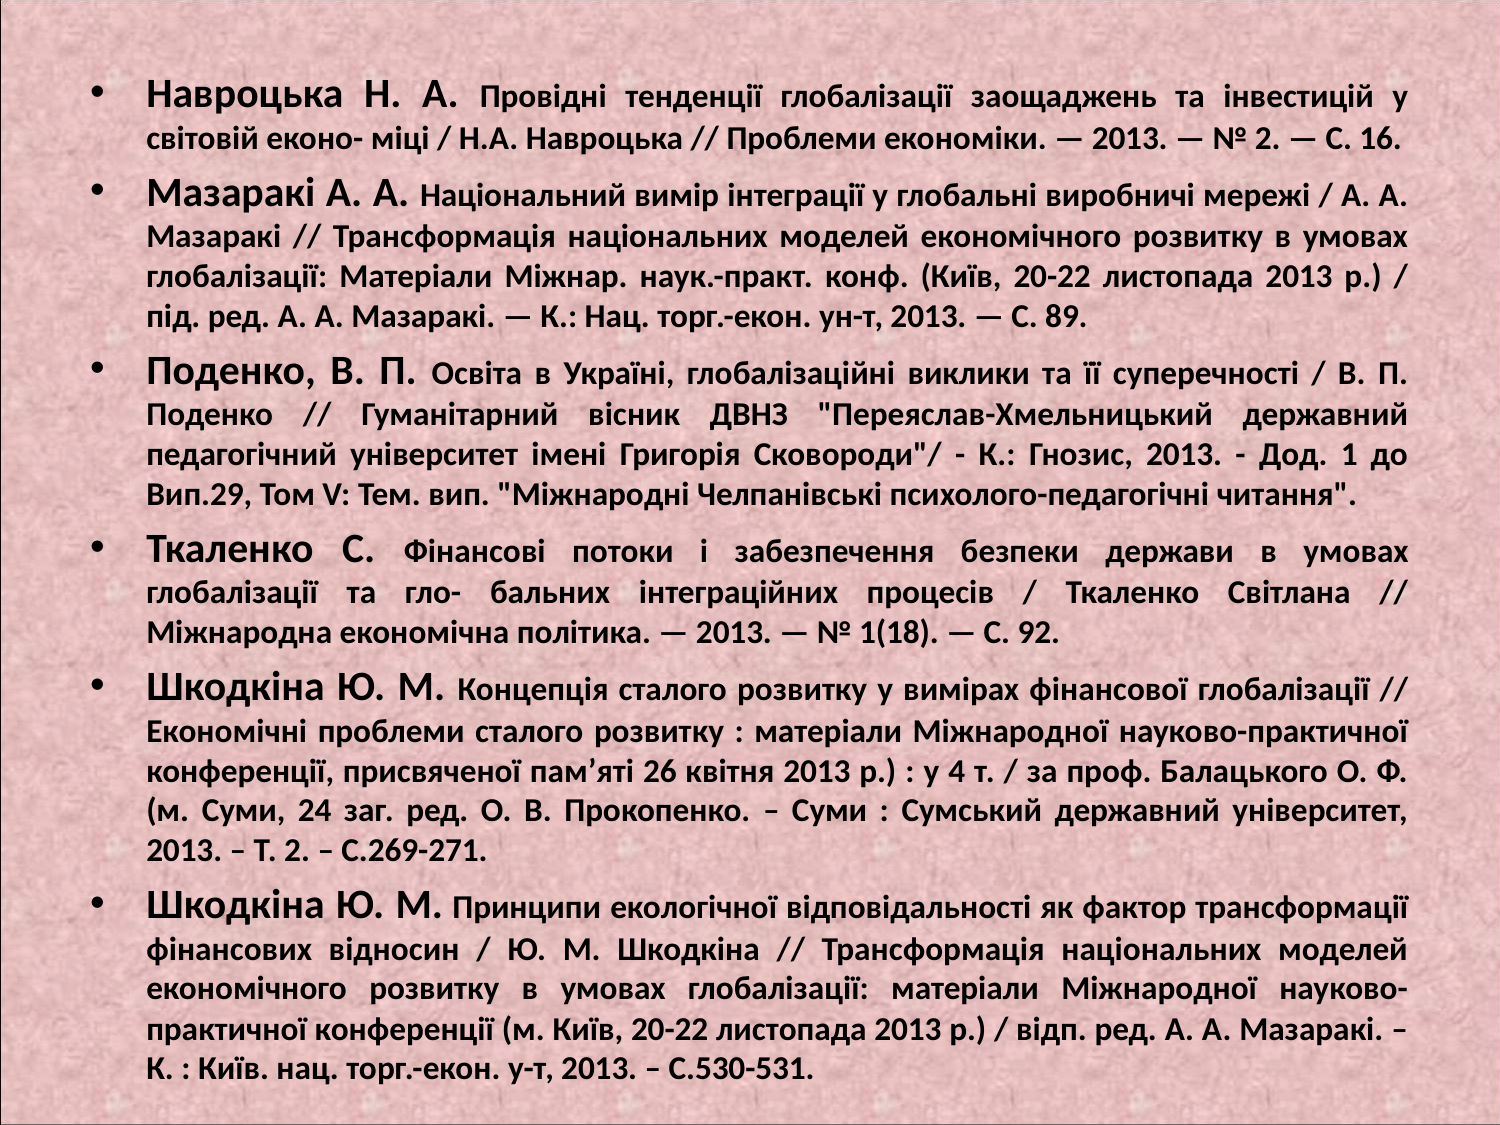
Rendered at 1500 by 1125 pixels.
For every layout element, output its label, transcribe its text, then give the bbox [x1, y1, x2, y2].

picture [0, 0, 1500, 1125]
list Навроцька Н. А. Провідні тенденції глобалізації заощаджень та інвестицій у світовій еконо- міці / Н.А. Навроцька // Проблеми економіки. — 2013. — № 2. — С. 16. Мазаракі А. А. Національний вимір інтеграції у глобальні виробничі мережі / А. А. Мазаракі // Трансформація національних моделей економічного розвитку в умовах глобалізації: Матеріали Міжнар. наук.-практ. конф. (Київ, 20-22 листопада 2013 р.) / під. ред. А. А. Мазаракі. — К.: Нац. торг.-екон. ун-т, 2013. — С. 89. Поденко, В. П. Освіта в Україні, глобалізаційні виклики та її суперечності / В. П. Поденко // Гуманітарний вісник ДВНЗ "Переяслав-Хмельницький державний педагогічний університет імені Григорія Сковороди"/ - К.: Гнозис, 2013. - Дод. 1 до Вип.29, Том V: Тем. вип. "Міжнародні Челпанівські психолого-педагогічні читання". Ткаленко С. Фінансові потоки і забезпечення безпеки держави в умовах глобалізації та гло- бальних інтеграційних процесів / Ткаленко Світлана // Міжнародна економічна політика. — 2013. — № 1(18). — С. 92. Шкодкіна Ю. М. Концепція сталого розвитку у вимірах фінансової глобалізації // Економічні проблеми сталого розвитку : матеріали Міжнародної науково-практичної конференції, присвяченої пам’яті 26 квітня 2013 р.) : у 4 т. / за проф. Балацького О. Ф. (м. Суми, 24 заг. ред. О. В. Прокопенко. – Суми : Сумський державний університет, 2013. – Т. 2. – С.269-271. Шкодкіна Ю. М. Принципи екологічної відповідальності як фактор трансформації фінансових відносин / Ю. М. Шкодкіна // Трансформація національних моделей економічного розвитку в умовах глобалізації: матеріали Міжнародної науково-практичної конференції (м. Київ, 20-22 листопада 2013 р.) / відп. ред. А. А. Мазаракі. – К. : Київ. нац. торг.-екон. у-т, 2013. – С.530-531. [74, 58, 1426, 1006]
